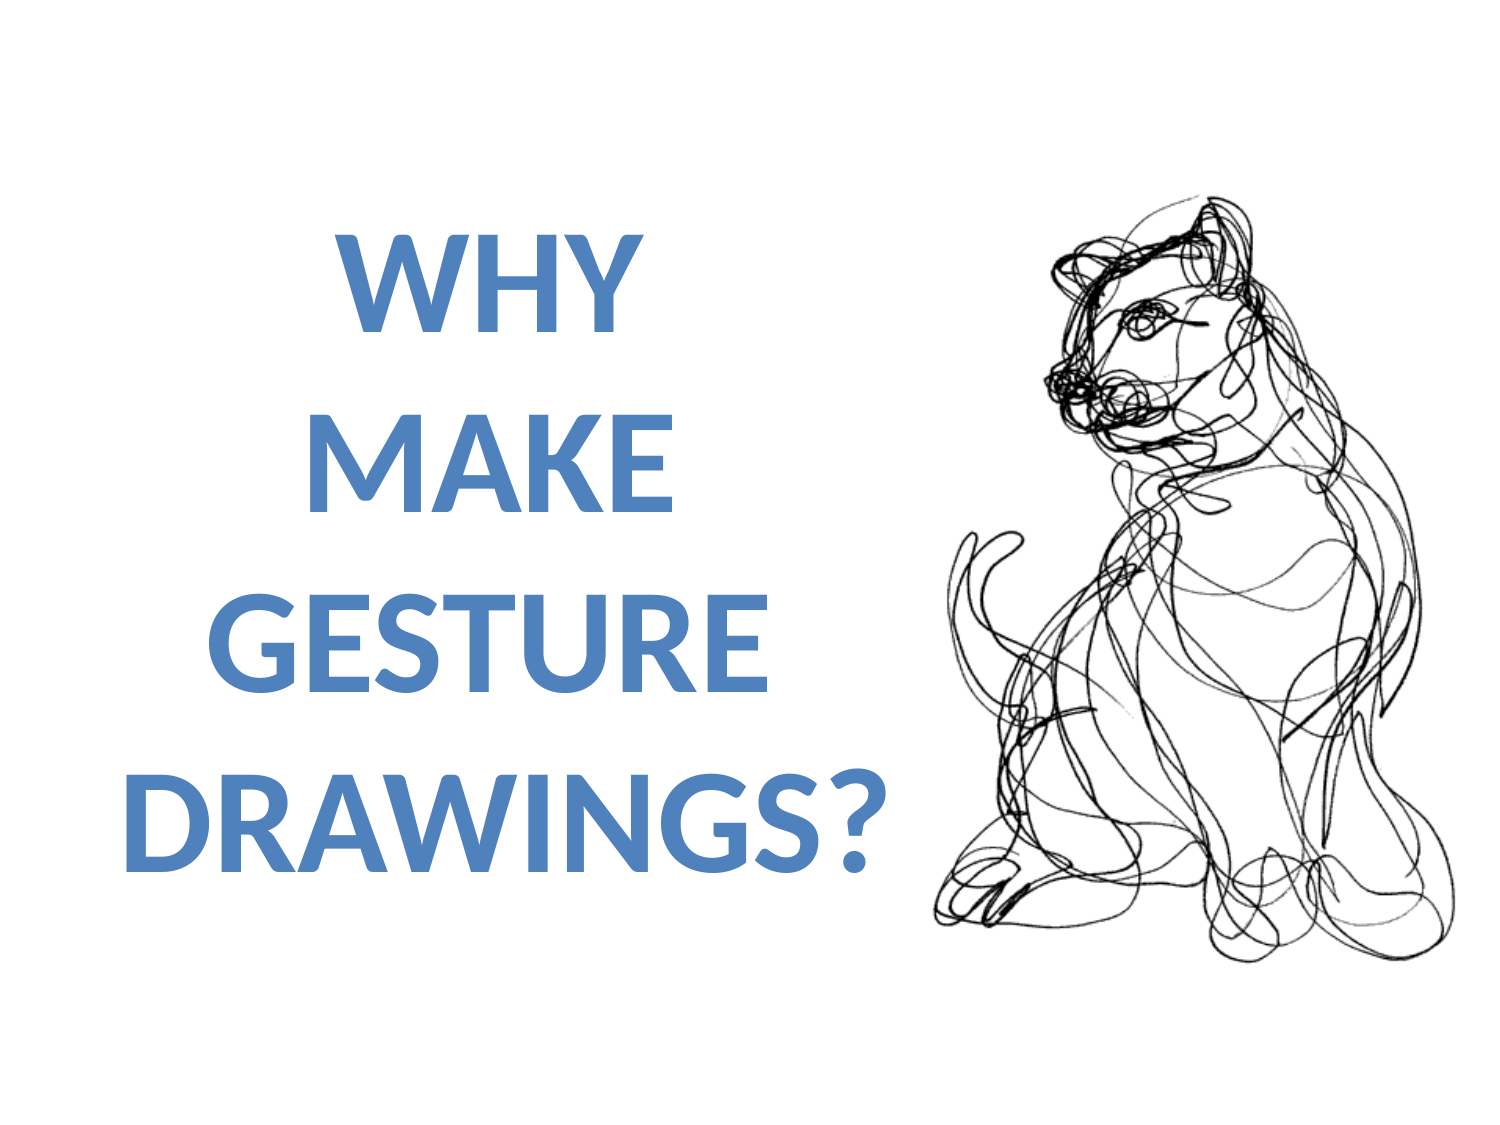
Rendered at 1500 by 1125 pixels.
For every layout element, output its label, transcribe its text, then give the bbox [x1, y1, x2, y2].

picture [924, 187, 1463, 969]
text_box Why make Gesture drawings? [103, 174, 909, 910]
